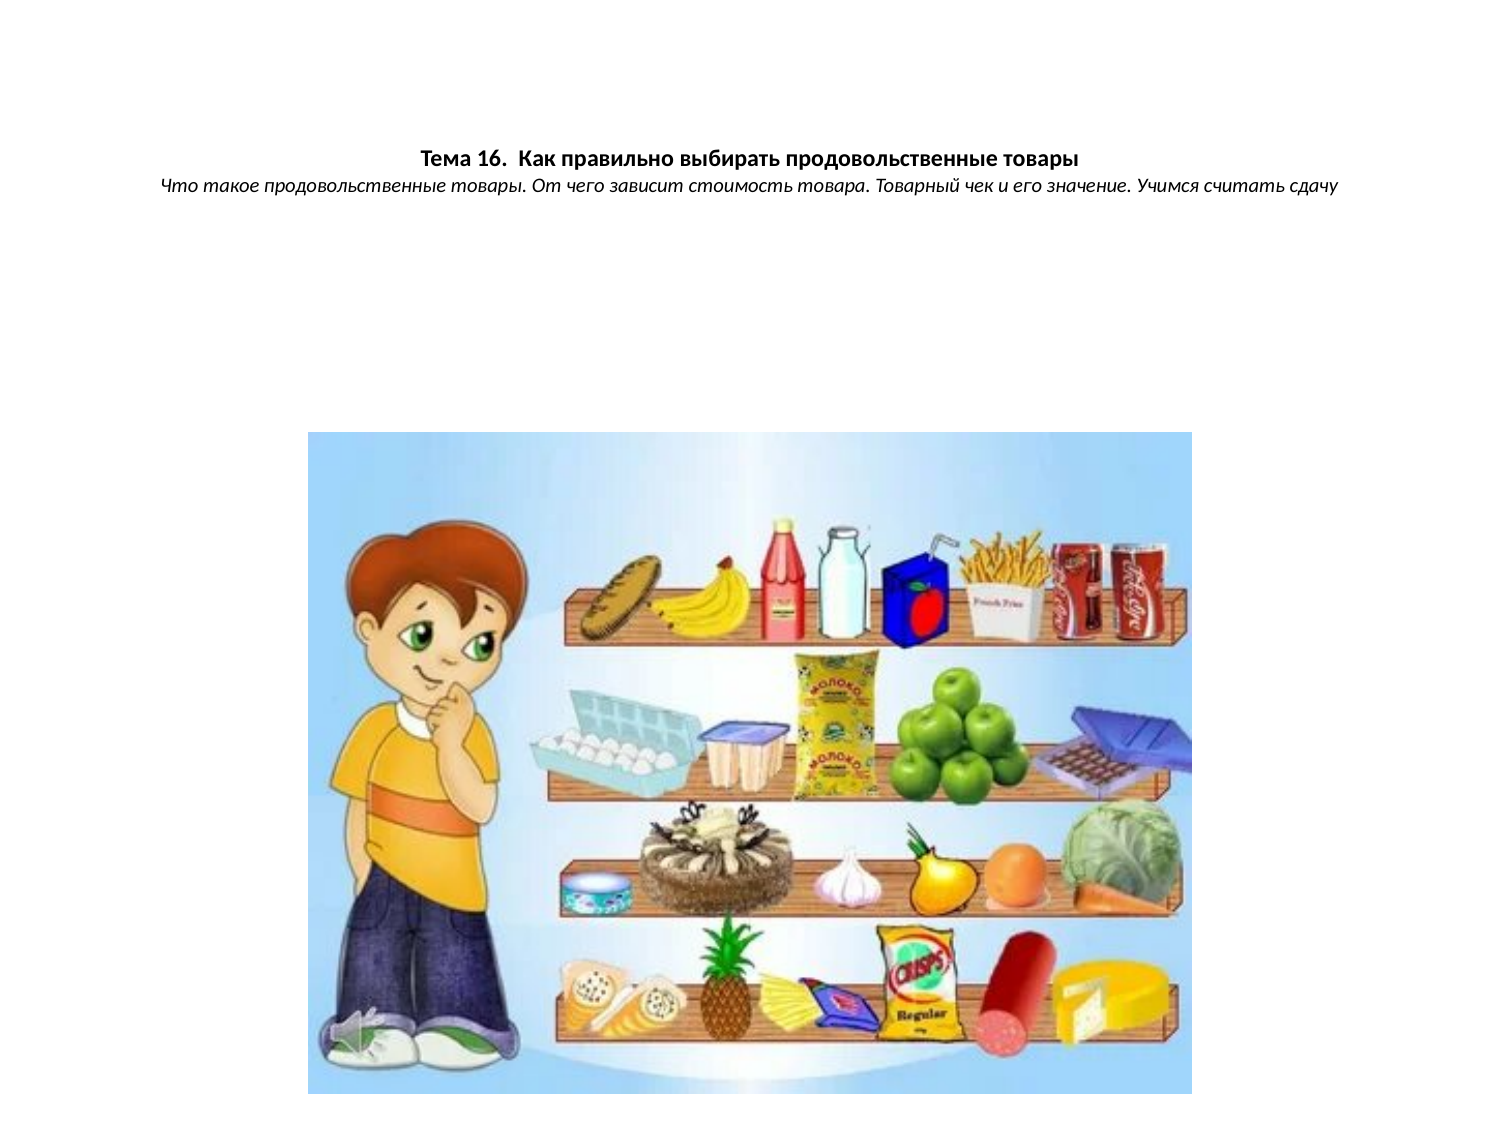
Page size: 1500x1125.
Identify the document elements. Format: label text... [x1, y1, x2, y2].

picture [308, 432, 1192, 1095]
title Тема 16. Как правильно выбирать продовольственные товары Что такое продовольственные товары. От чего зависит стоимость товара. Товарный чек и его значение. Учимся считать сдачу [75, 45, 1425, 233]
